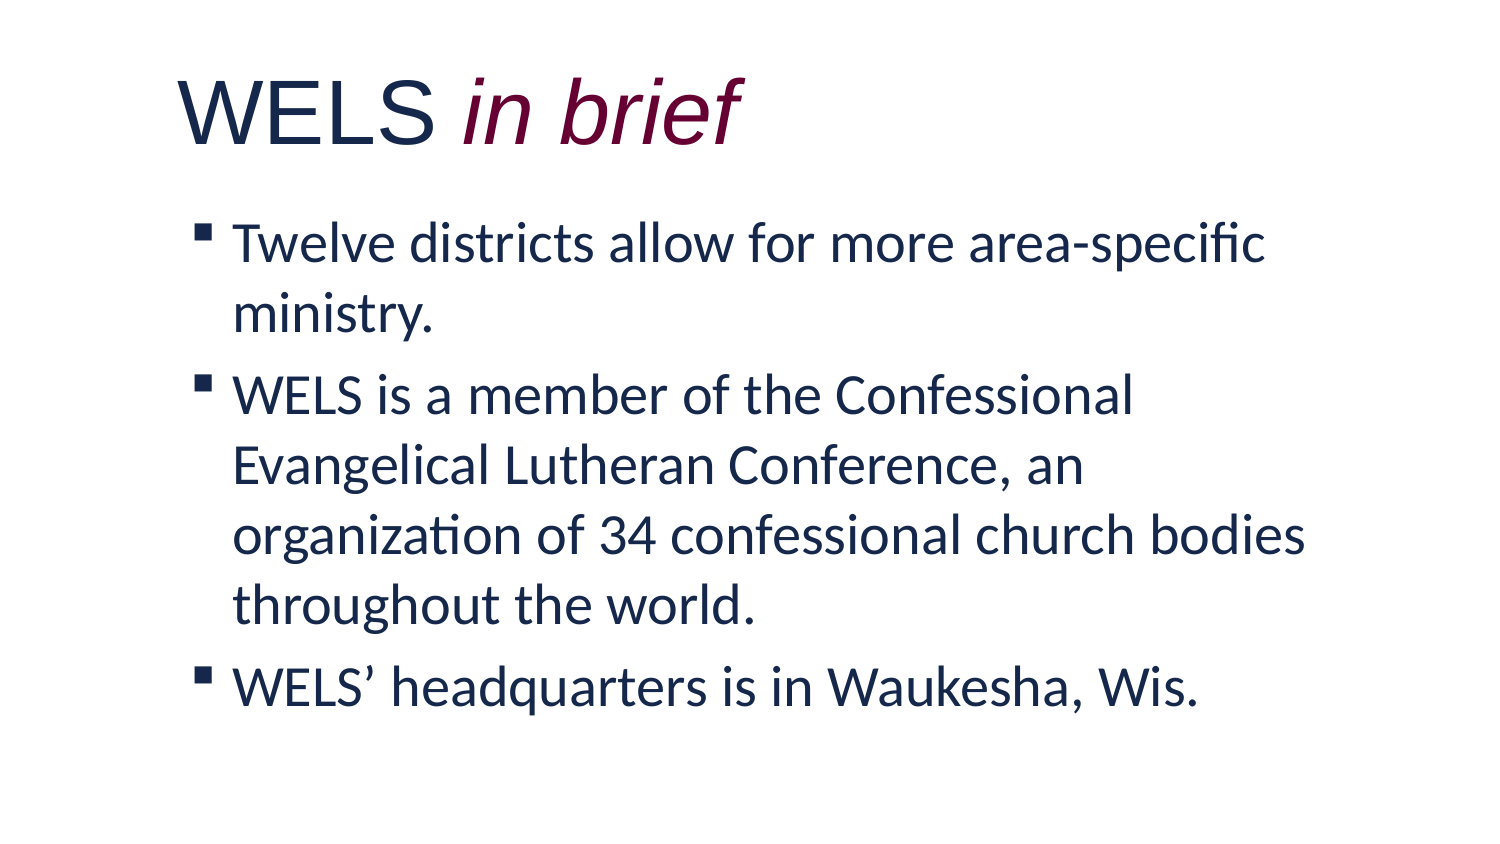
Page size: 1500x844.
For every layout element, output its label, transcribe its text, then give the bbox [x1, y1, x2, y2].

title WELS in brief [162, 37, 1194, 179]
list Twelve districts allow for more area-specific ministry. WELS is a member of the Confessional Evangelical Lutheran Conference, an organization of 34 confessional church bodies throughout the world. WELS’ headquarters is in Waukesha, Wis. [174, 196, 1375, 726]
